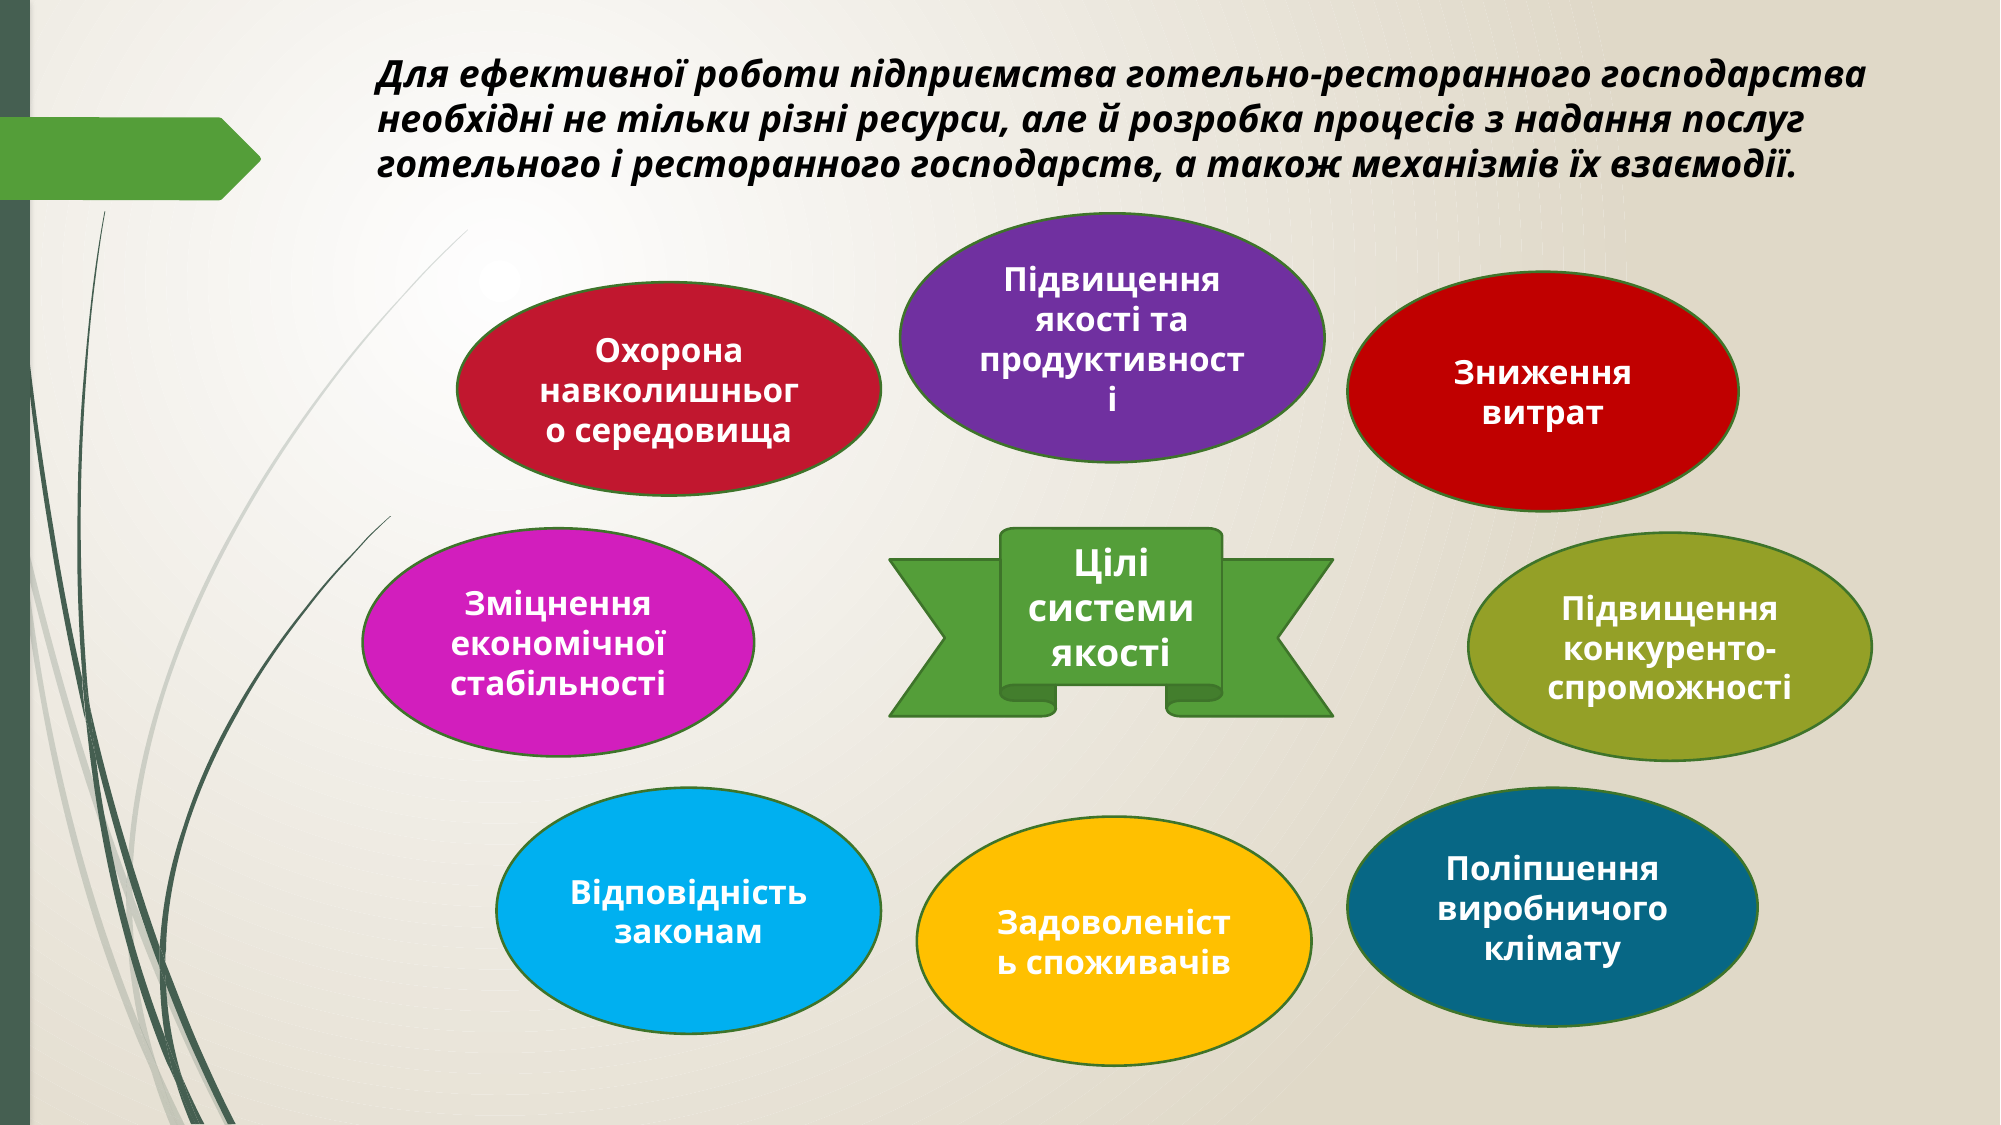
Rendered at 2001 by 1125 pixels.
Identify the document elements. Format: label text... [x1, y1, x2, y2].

text_box Охорона навколишнього середовища [455, 280, 883, 497]
text_box Поліпшення виробничого клімату [1346, 786, 1759, 1028]
text_box Відповідність законам [495, 786, 883, 1036]
text_box Зміцнення економічної стабільності [361, 526, 756, 758]
text_box Підвищення якості та продуктивності [898, 212, 1326, 464]
text_box Для ефективної роботи підприємства готельно-ресторанного господарства необхідні не тільки різні ресурси, але й розробка процесів з надання послуг готельного і ресторанного господарств, а також механізмів їх взаємодії. [362, 42, 1896, 192]
text_box Цілі системи якості [888, 526, 1335, 718]
text_box Підвищення конкуренто-спроможності [1466, 531, 1874, 763]
text_box Зниження витрат [1346, 270, 1740, 513]
text_box Задоволеність споживачів [915, 815, 1313, 1068]
